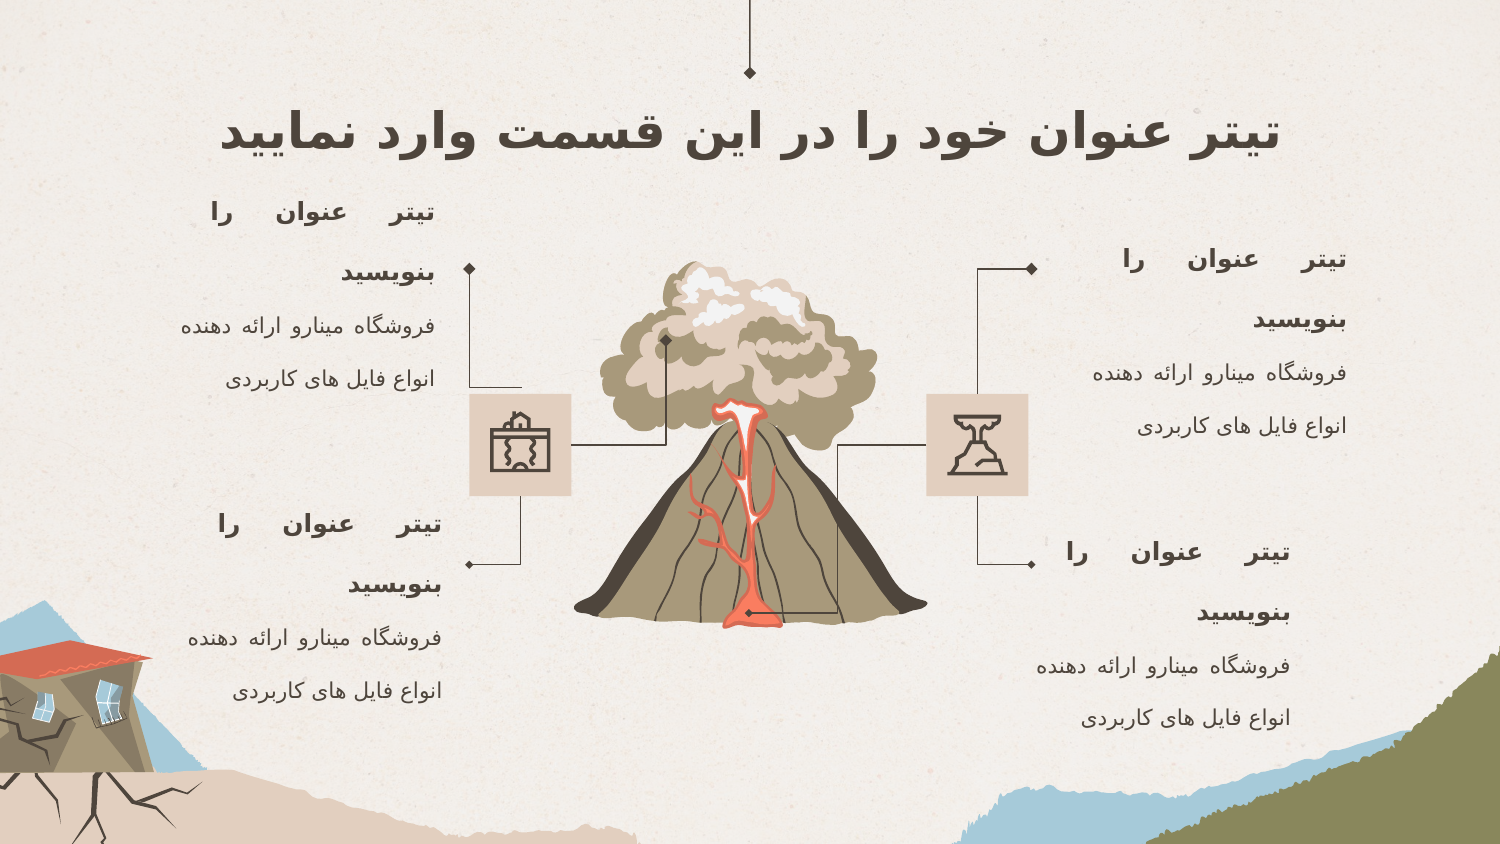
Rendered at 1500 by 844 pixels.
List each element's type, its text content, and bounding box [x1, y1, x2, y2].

text_box [469, 393, 561, 497]
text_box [435, 301, 555, 355]
text_box تیتر عنوان را بنویسید فروشگاه مینارو ارائه دهنده انواع فایل های کاربردی [169, 470, 458, 710]
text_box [748, 444, 927, 614]
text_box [969, 503, 1039, 558]
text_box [571, 340, 667, 446]
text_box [941, 304, 1068, 359]
text_box [947, 414, 1008, 476]
text_box تیتر عنوان خود را در این قسمت وارد نمایید [125, 61, 1377, 166]
text_box تیتر عنوان را بنویسید فروشگاه مینارو ارائه دهنده انواع فایل های کاربردی [1074, 205, 1363, 445]
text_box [460, 504, 530, 557]
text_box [566, 260, 932, 630]
text_box [490, 411, 551, 473]
text_box تیتر عنوان را بنویسید فروشگاه مینارو ارائه دهنده انواع فایل های کاربردی [162, 158, 451, 398]
text_box تیتر عنوان را بنویسید فروشگاه مینارو ارائه دهنده انواع فایل های کاربردی [1018, 497, 1306, 738]
text_box [936, 393, 1029, 497]
